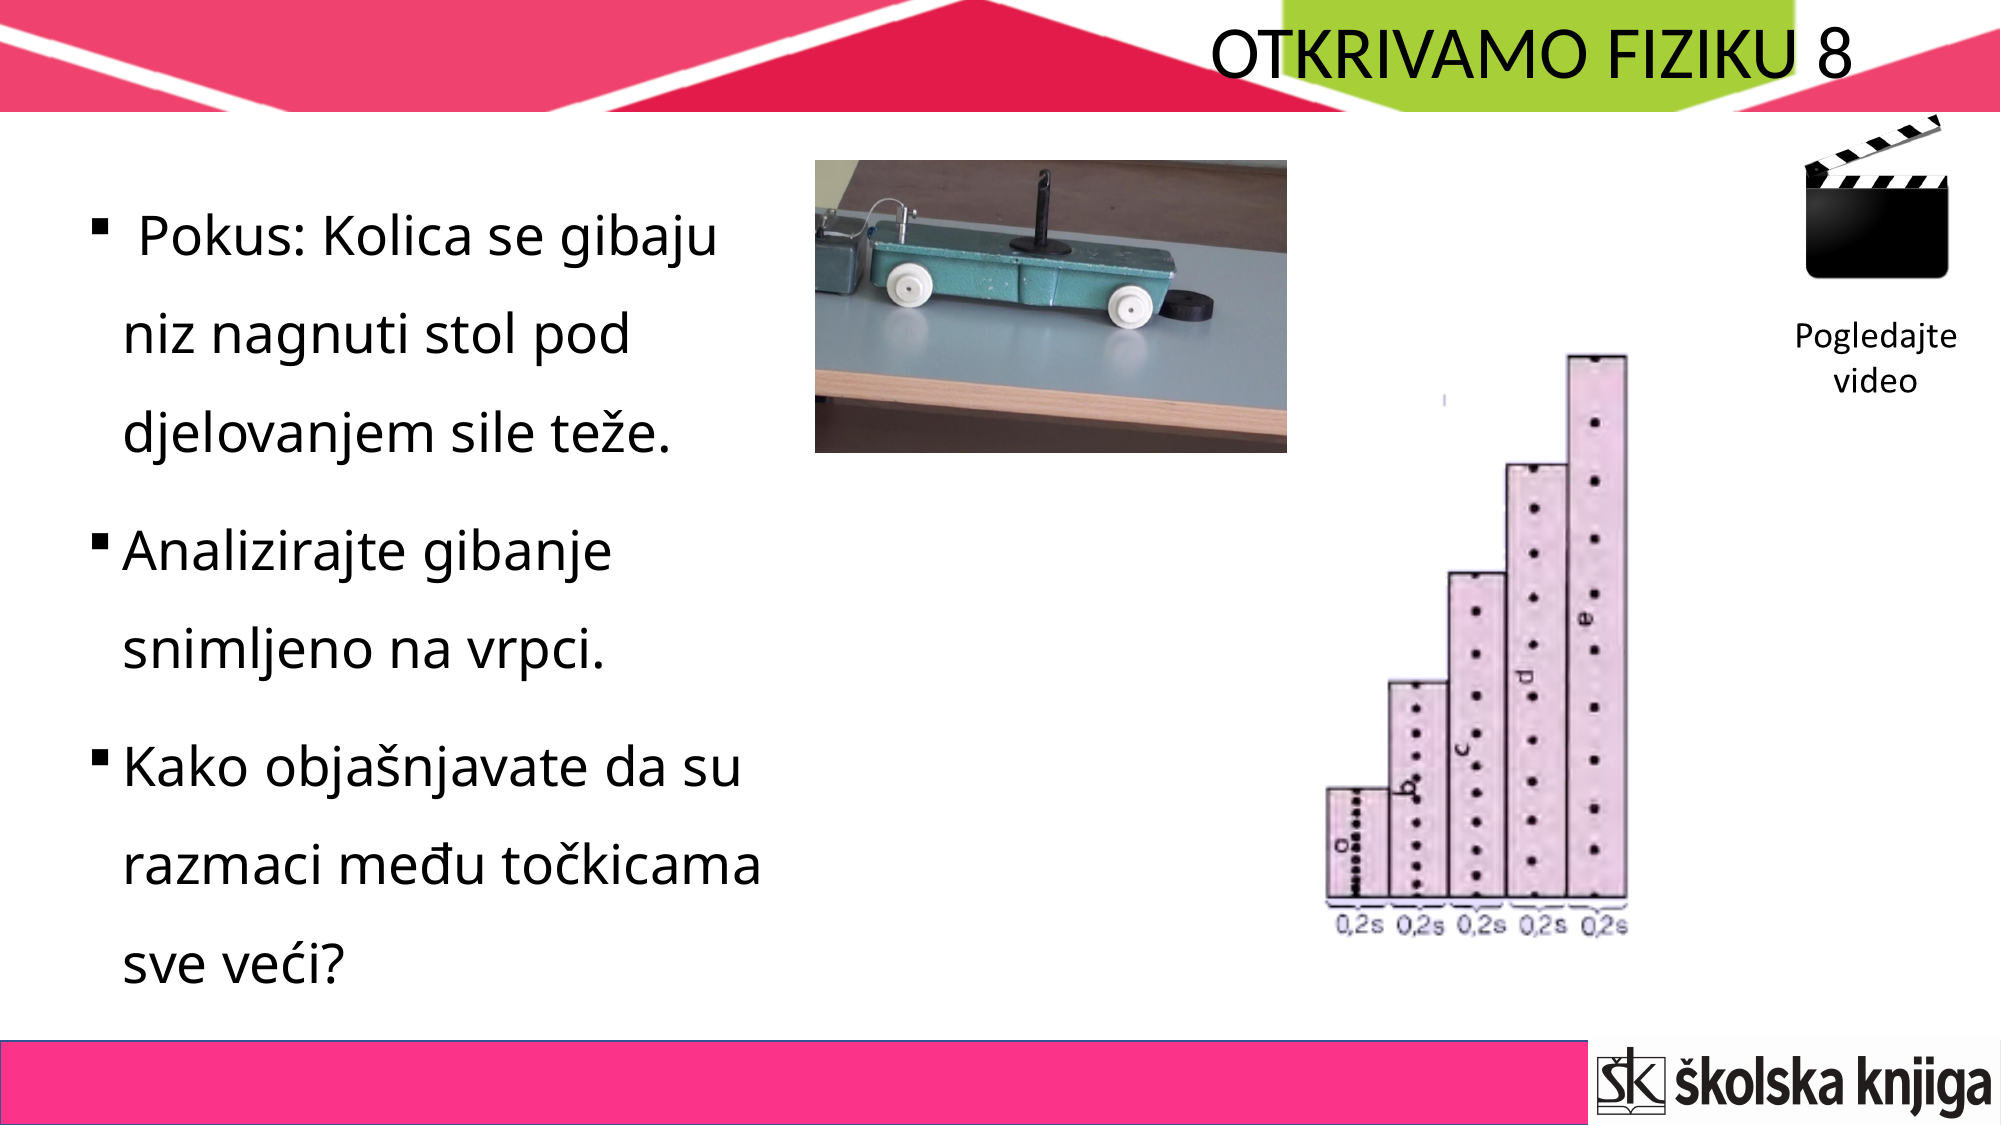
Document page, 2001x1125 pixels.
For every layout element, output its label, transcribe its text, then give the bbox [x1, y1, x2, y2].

picture [1301, 333, 1723, 1005]
list Pokus: Kolica se gibaju niz nagnuti stol pod djelovanjem sile teže. Analizirajte gibanje snimljeno na vrpci. Kako objašnjavate da su razmaci među točkicama sve veći? [72, 160, 816, 1005]
picture [815, 160, 1287, 453]
picture [0, 0, 2000, 112]
picture [1588, 1035, 2000, 1125]
picture [1763, 299, 1990, 425]
picture [1803, 114, 1950, 280]
